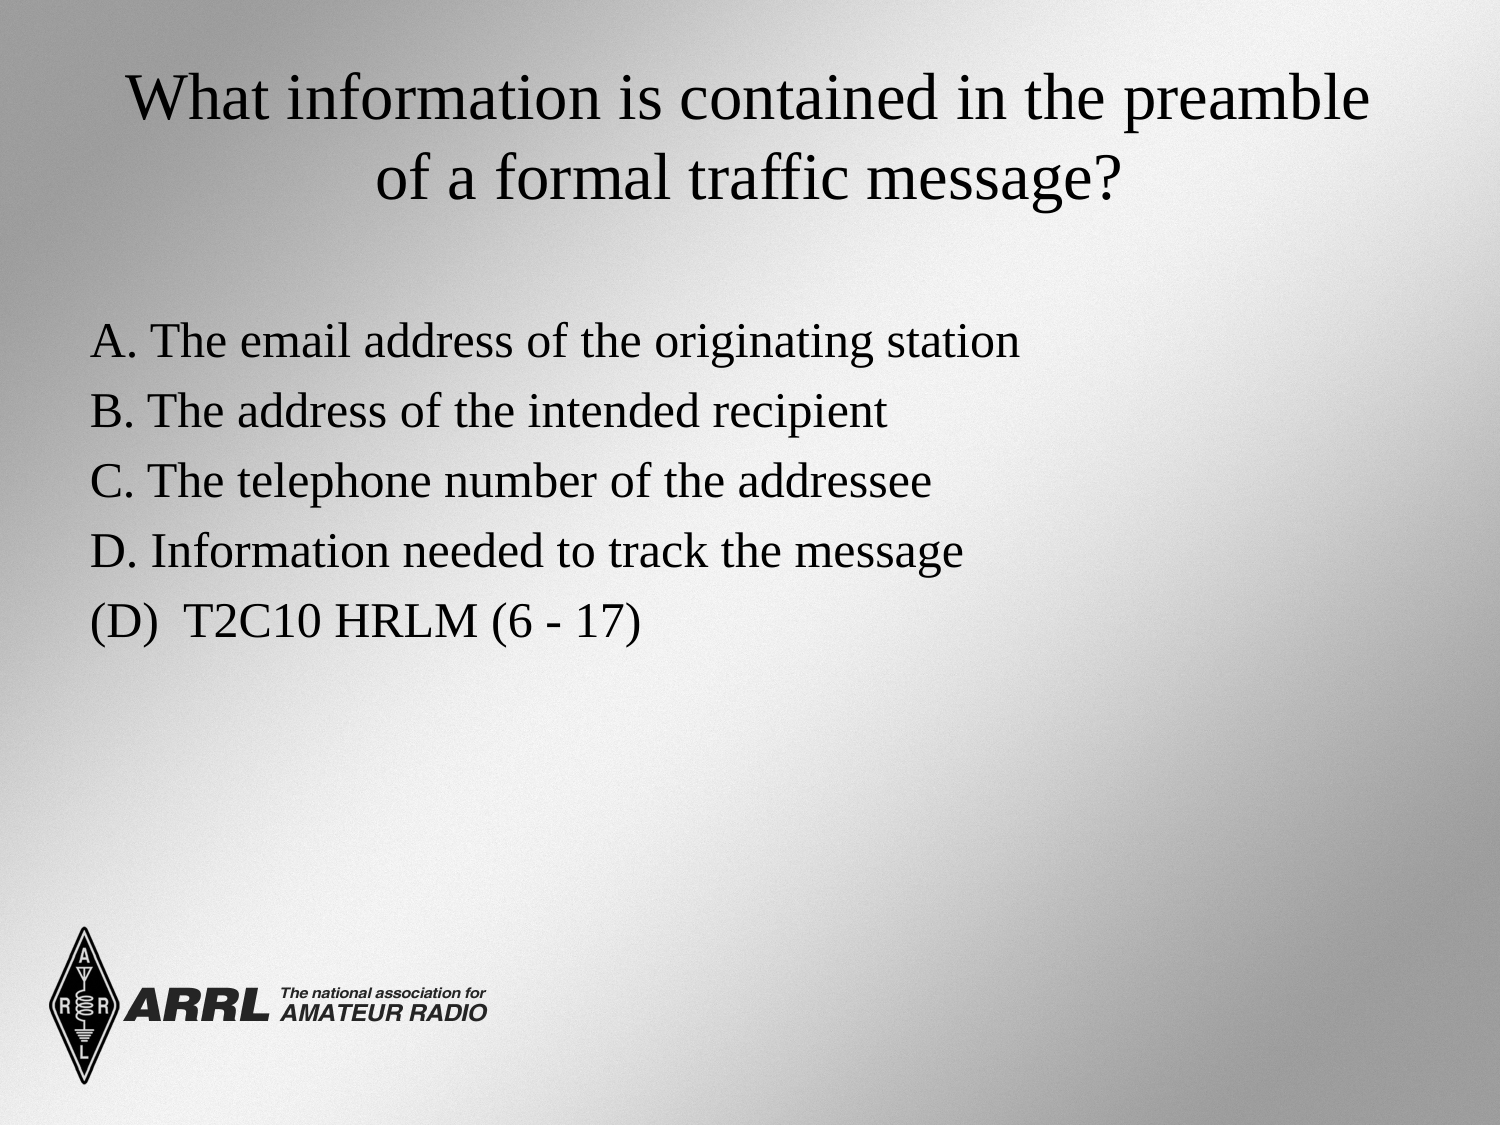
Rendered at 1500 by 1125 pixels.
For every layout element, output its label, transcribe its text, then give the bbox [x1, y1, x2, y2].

title What information is contained in the preamble of a formal traffic message? [75, 45, 1425, 233]
list A. The email address of the originating station B. The address of the intended recipient C. The telephone number of the addressee D. Information needed to track the message (D) T2C10 HRLM (6 - 17) [75, 299, 1425, 1005]
picture [0, 0, 1500, 1125]
